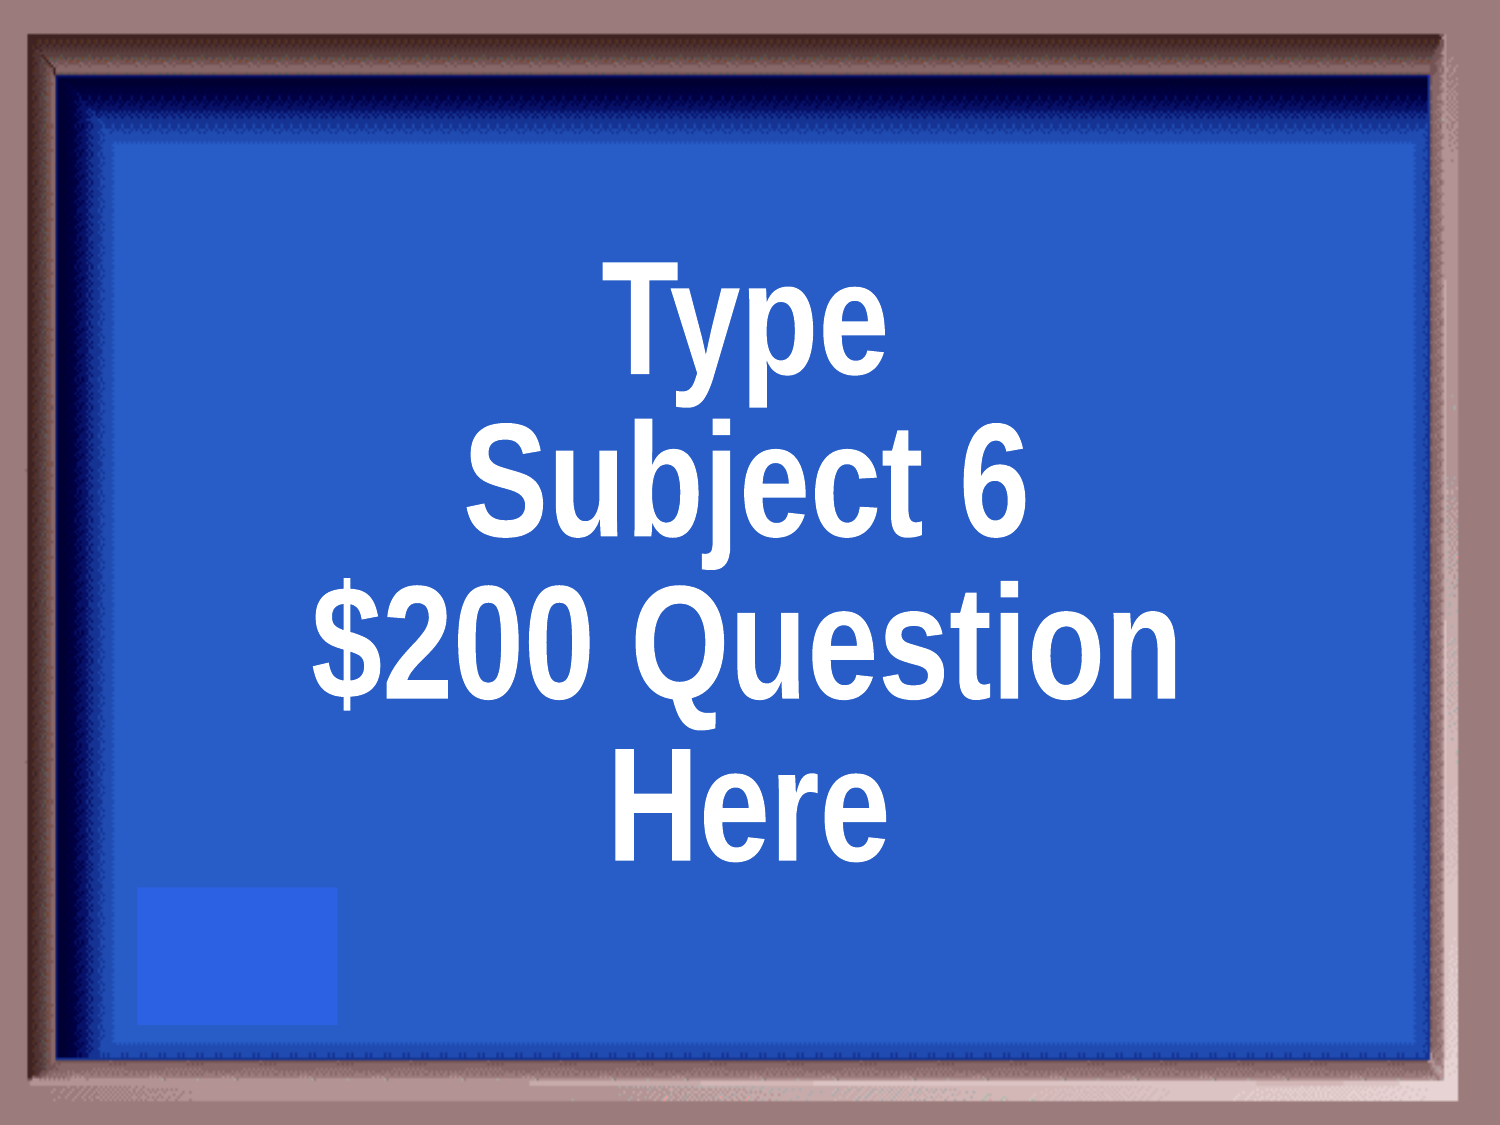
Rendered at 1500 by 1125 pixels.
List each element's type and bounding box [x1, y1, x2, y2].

picture [0, 0, 1500, 1125]
text_box [137, 887, 338, 1025]
